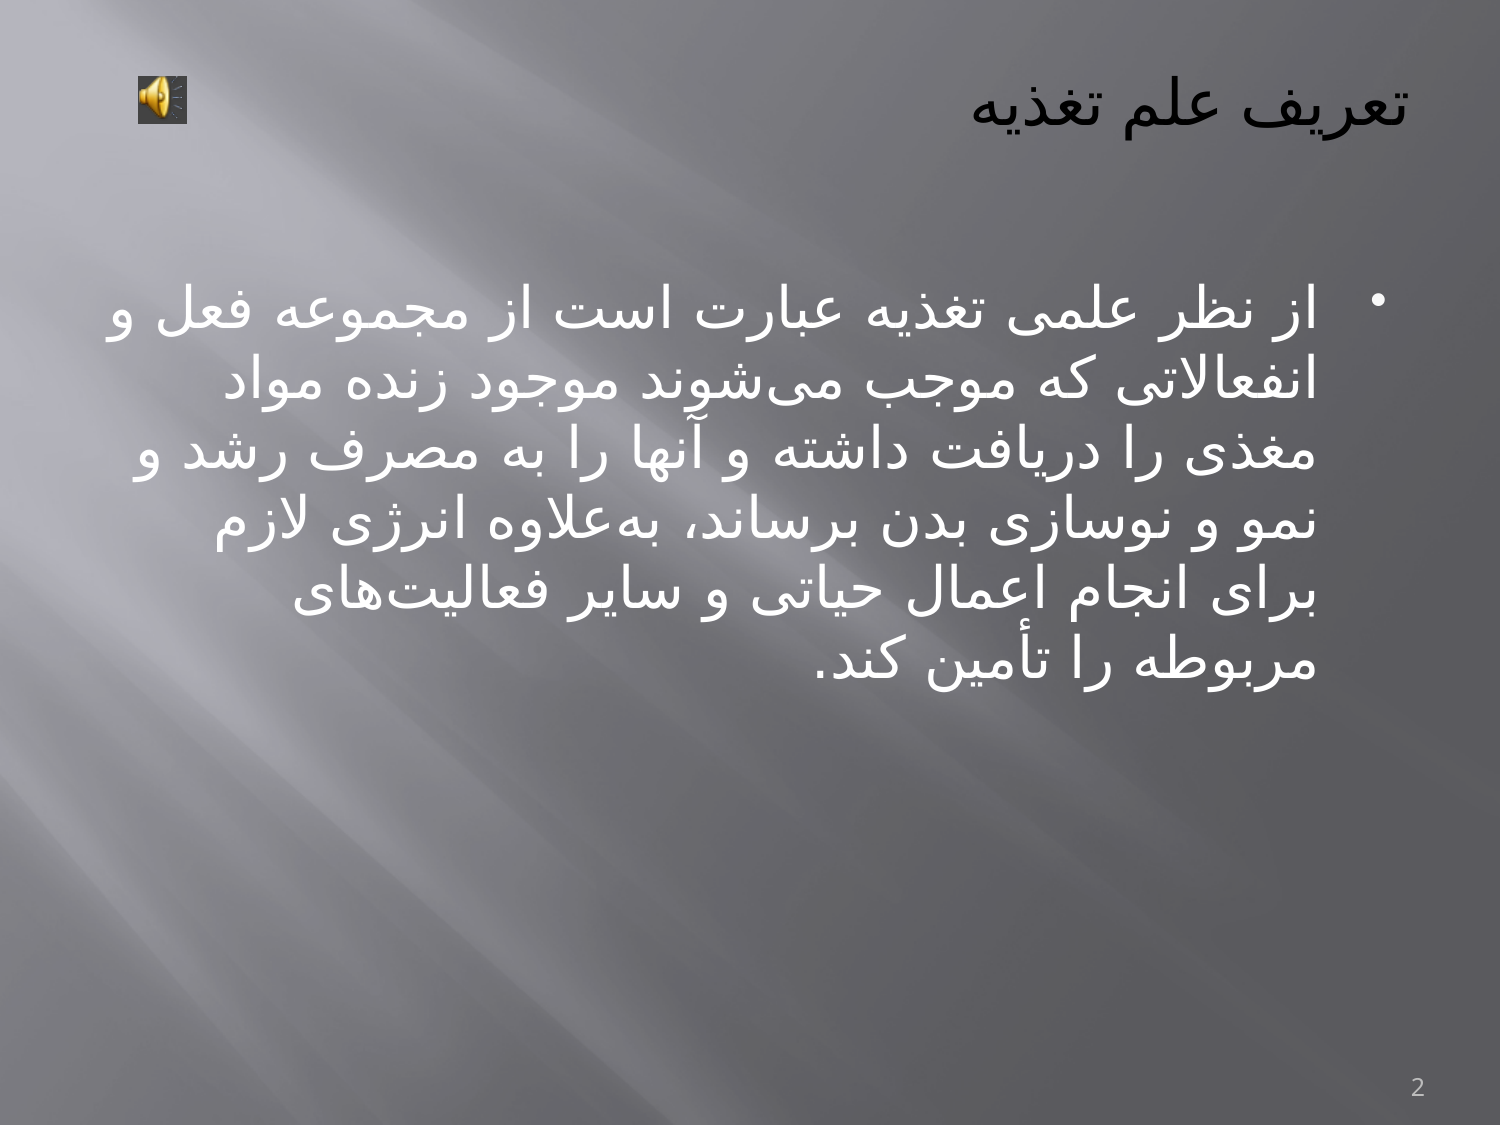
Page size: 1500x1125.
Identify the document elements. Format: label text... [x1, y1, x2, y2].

picture [137, 74, 188, 126]
title تعریف علم تغذیه [75, 45, 1425, 233]
slide_number 2 [1299, 1052, 1425, 1113]
list از نظر علمی تغذیه عبارت است از مجموعه فعل و انفعالاتی که موجب می‌شوند موجود زنده مواد مغذی را دریافت داشته و آنها را به مصرف رشد و نمو و نوسازی بدن برساند، به‌علاوه انرژی لازم برای انجام اعمال حیاتی و سایر فعالیت‌های مربوطه را تأمین کند. [75, 262, 1425, 1035]
